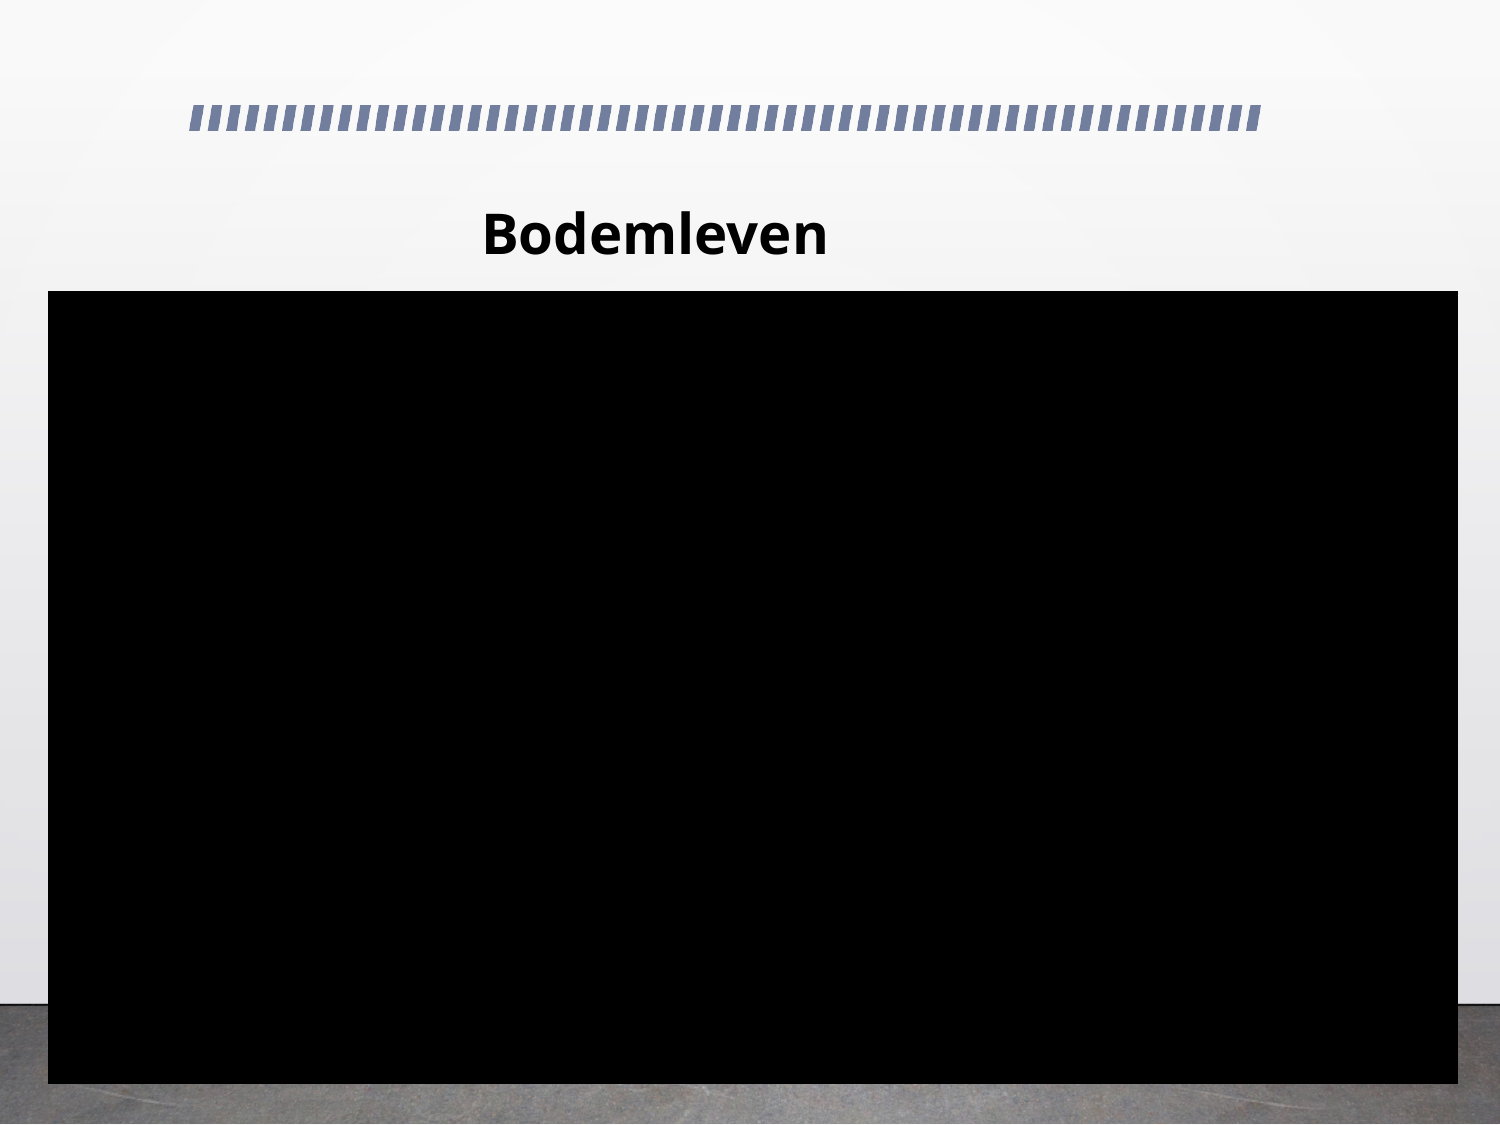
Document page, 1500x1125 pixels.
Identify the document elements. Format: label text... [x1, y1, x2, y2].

title Bodemleven [112, 125, 1199, 268]
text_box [47, 290, 1459, 1085]
picture [0, 1004, 1500, 1124]
